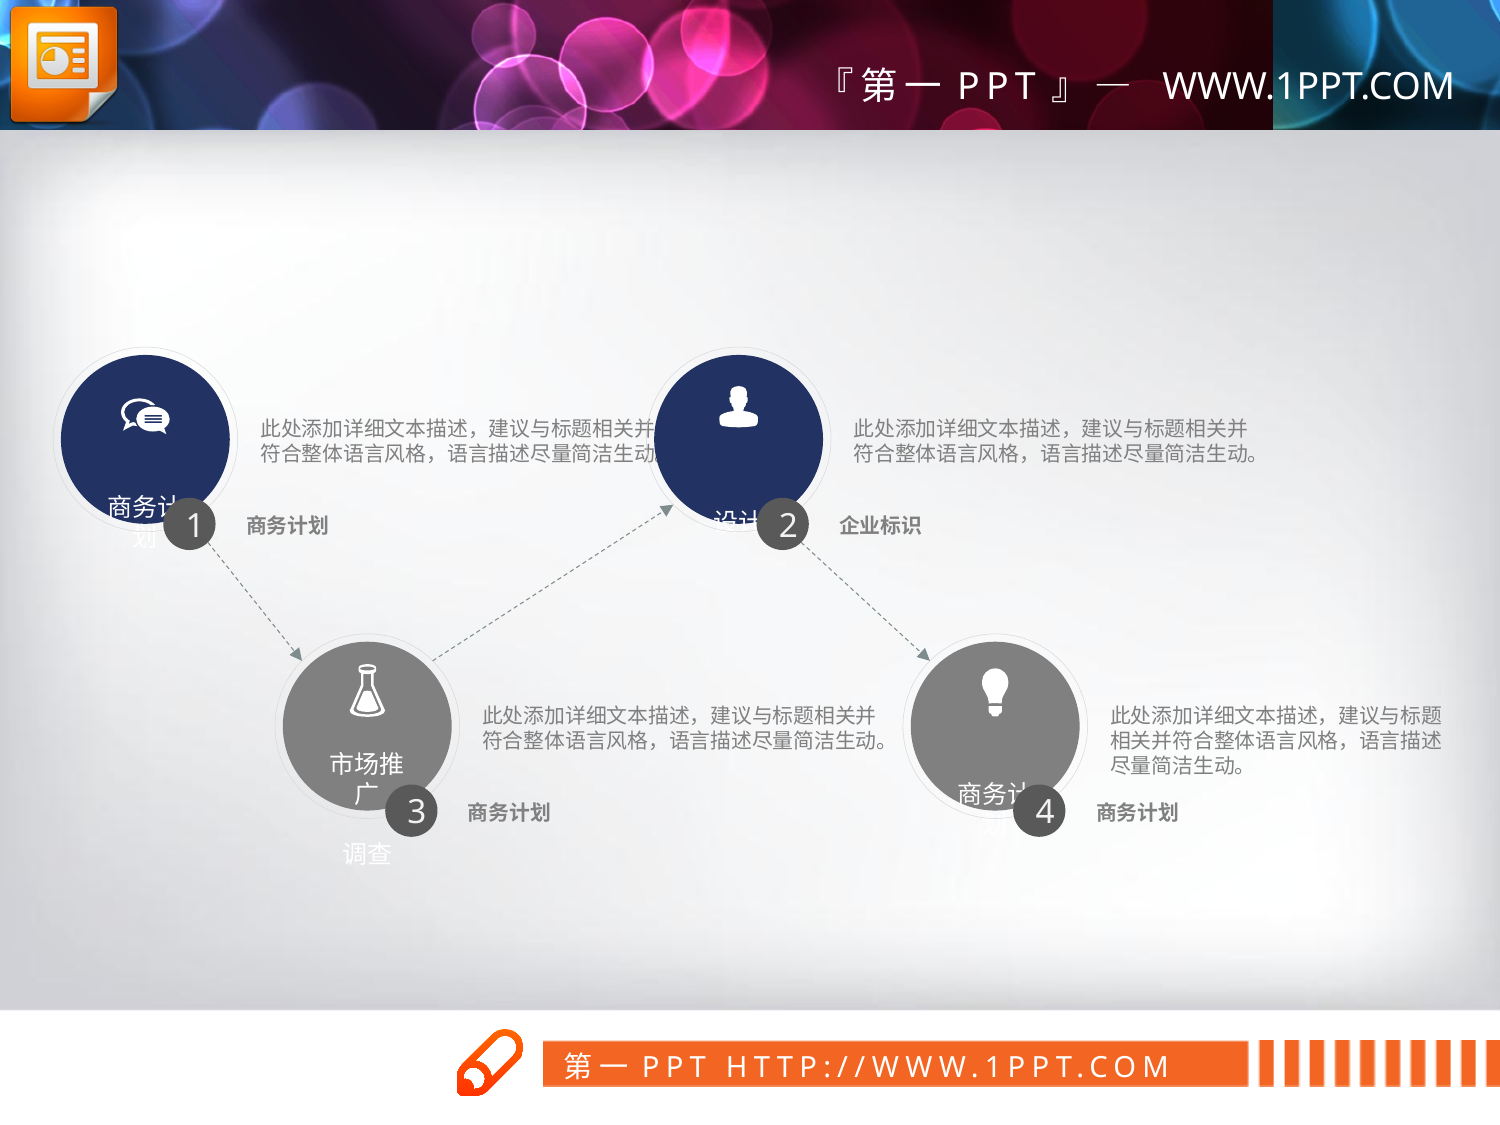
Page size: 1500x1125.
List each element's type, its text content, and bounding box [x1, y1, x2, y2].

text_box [800, 542, 931, 662]
text_box 此处添加详细文本描述，建议与标题相关并符合整体语言风格，语言描述尽量简洁生动。 [838, 408, 1267, 473]
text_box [432, 504, 674, 662]
text_box 此处添加详细文本描述，建议与标题相关并符合整体语言风格，语言描述尽量简洁生动。 [467, 695, 895, 760]
text_box [902, 633, 1088, 819]
text_box [349, 664, 385, 717]
text_box 2 [756, 497, 809, 551]
text_box 商务计划 [231, 505, 344, 545]
text_box [53, 347, 238, 532]
text_box 此处添加详细文本描述，建议与标题相关并符合整体语言风格，语言描述尽量简洁生动。 [1095, 695, 1469, 785]
text_box [988, 706, 1002, 717]
text_box 企业标识 [824, 505, 938, 545]
picture [0, 0, 1500, 1012]
picture [543, 1040, 1500, 1087]
text_box [646, 347, 832, 532]
text_box 商务计划 [453, 791, 566, 832]
text_box 商务计划 [1081, 791, 1194, 832]
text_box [120, 398, 170, 435]
text_box 3 [385, 784, 438, 837]
text_box [981, 668, 1009, 704]
text_box 此处添加详细文本描述，建议与标题相关并符合整体语言风格，语言描述尽量简洁生动。 [245, 408, 652, 473]
text_box 1 [163, 497, 216, 551]
text_box 4 [1013, 784, 1066, 837]
text_box [275, 633, 460, 819]
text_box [207, 542, 303, 662]
text_box [719, 386, 758, 428]
